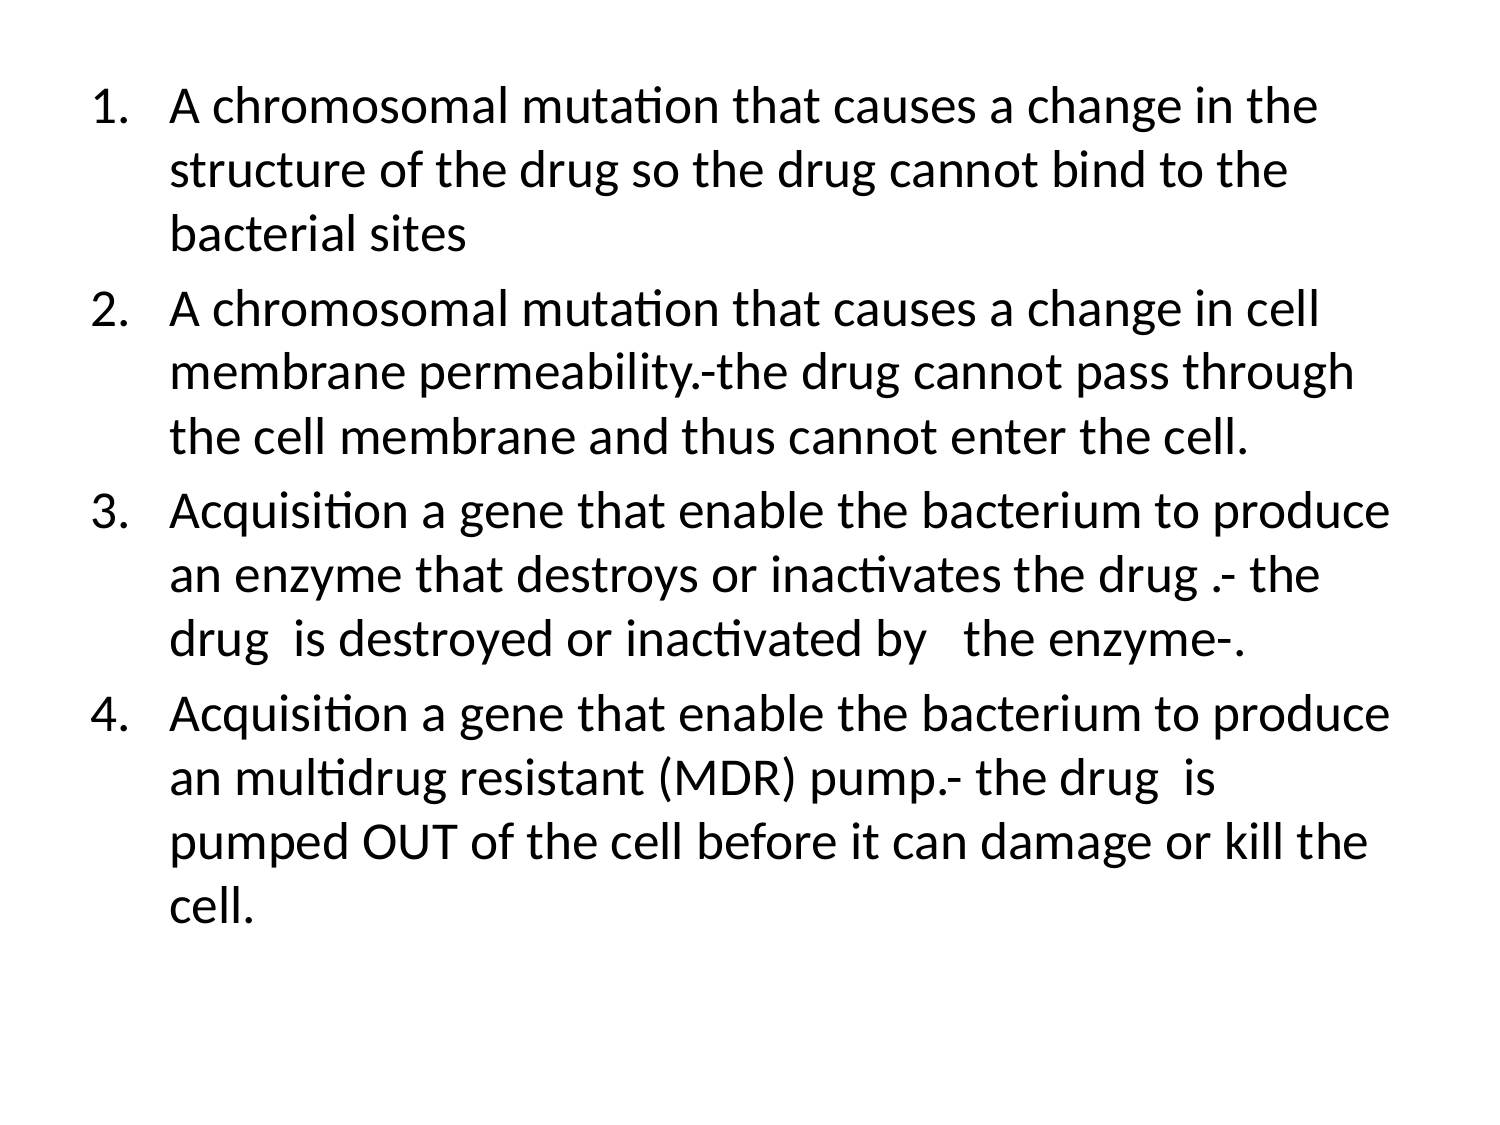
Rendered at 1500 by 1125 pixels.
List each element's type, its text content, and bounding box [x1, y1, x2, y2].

list A chromosomal mutation that causes a change in the structure of the drug so the drug cannot bind to the bacterial sites A chromosomal mutation that causes a change in cell membrane permeability.-the drug cannot pass through the cell membrane and thus cannot enter the cell. Acquisition a gene that enable the bacterium to produce an enzyme that destroys or inactivates the drug .- the drug is destroyed or inactivated by the enzyme-. Acquisition a gene that enable the bacterium to produce an multidrug resistant (MDR) pump.- the drug is pumped OUT of the cell before it can damage or kill the cell. [75, 62, 1425, 1005]
